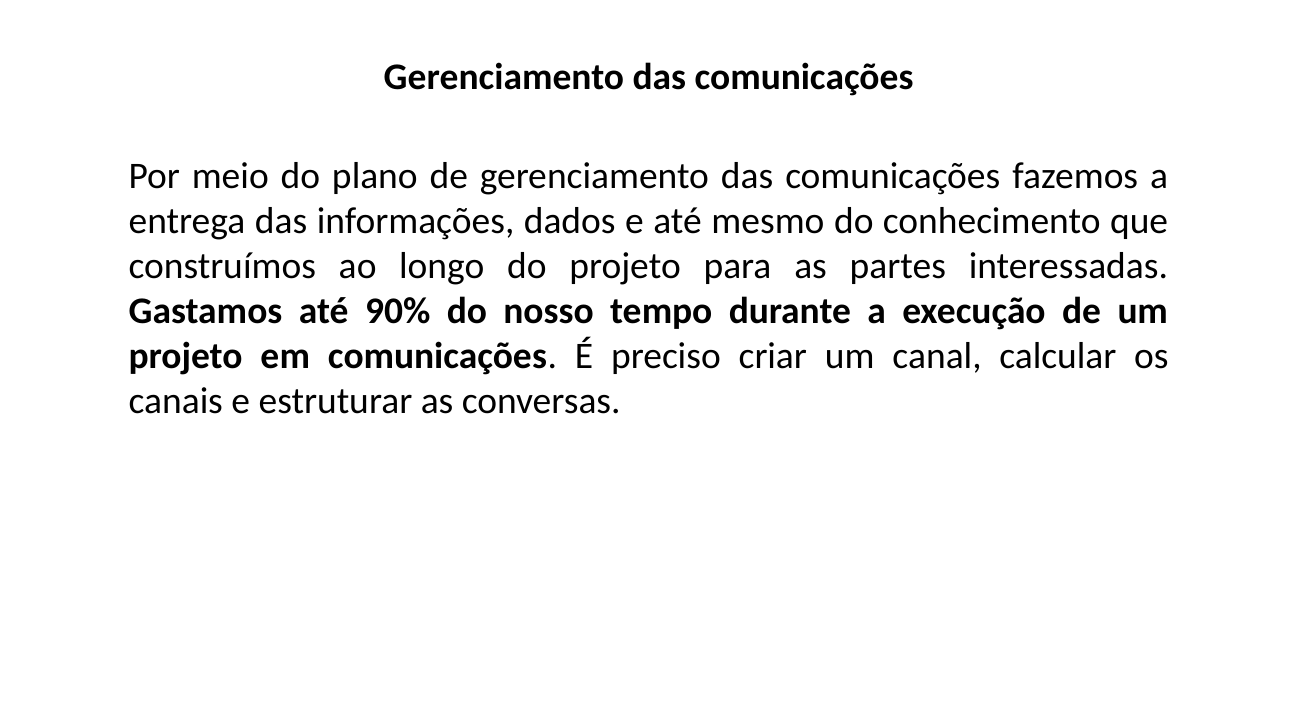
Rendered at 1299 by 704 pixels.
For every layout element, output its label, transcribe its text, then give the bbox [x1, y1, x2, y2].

text_box Por meio do plano de gerenciamento das comunicações fazemos a entrega das informações, dados e até mesmo do conhecimento que construímos ao longo do projeto para as partes interessadas. Gastamos até 90% do nosso tempo durante a execução de um projeto em comunicações. É preciso criar um canal, calcular os canais e estruturar as conversas. [117, 145, 1181, 559]
text_box Gerenciamento das comunicações [0, 44, 1299, 106]
